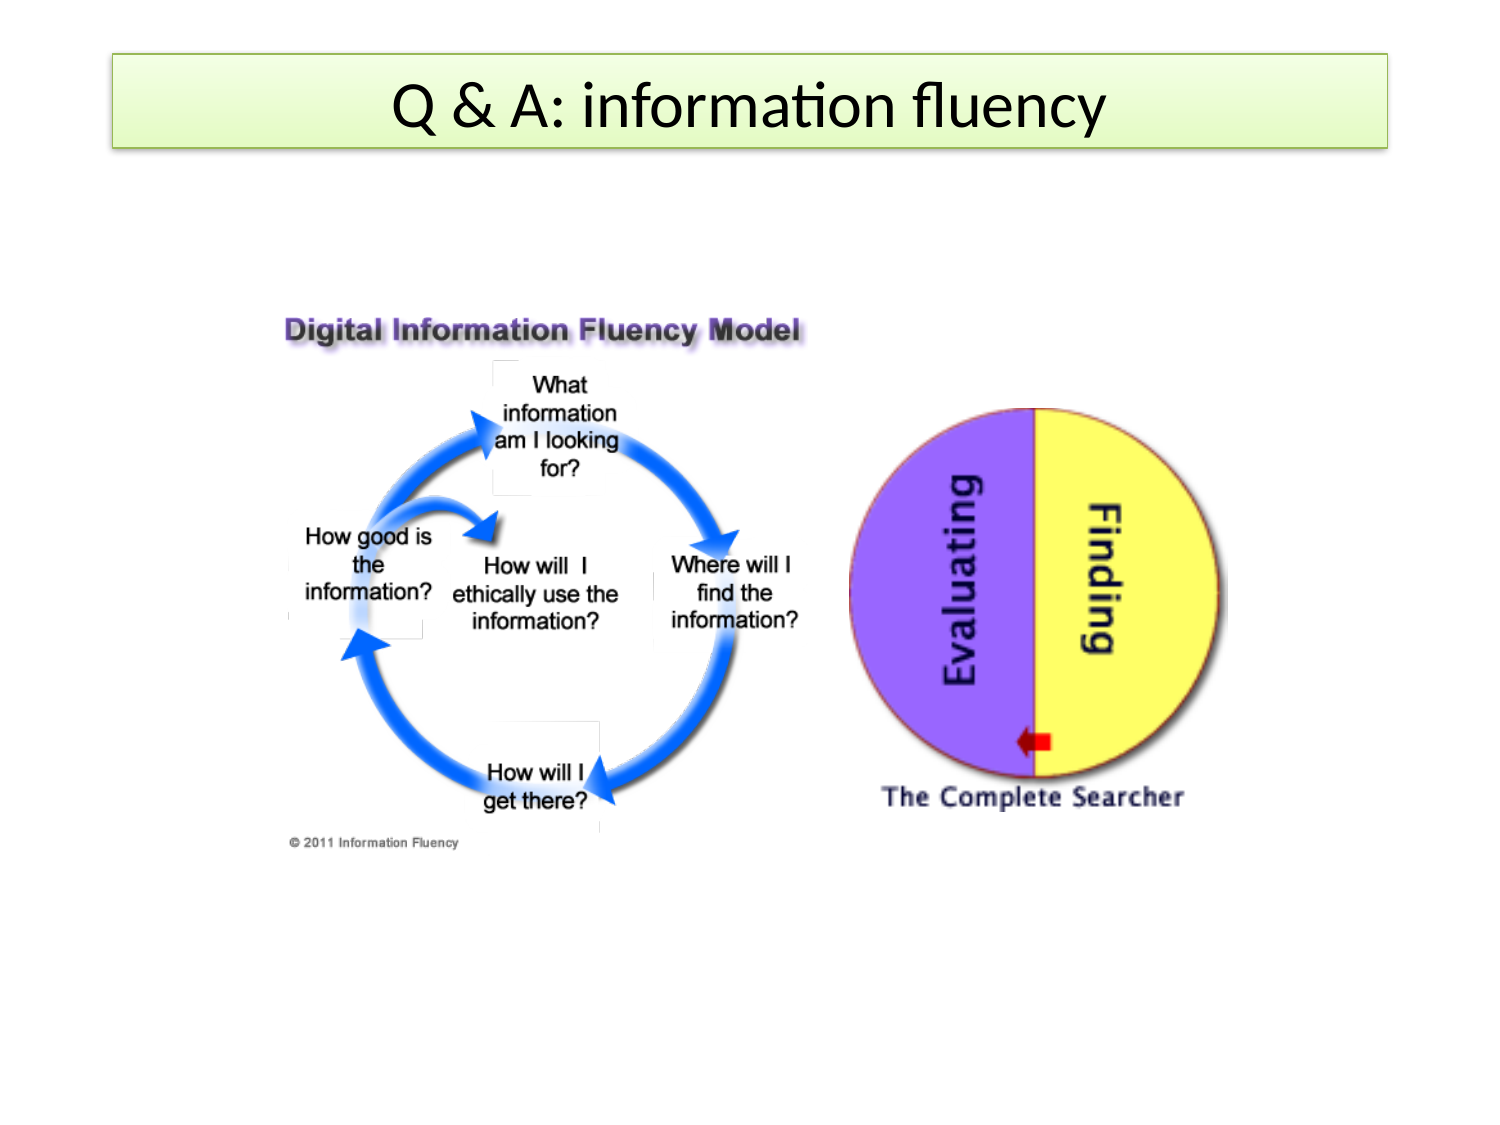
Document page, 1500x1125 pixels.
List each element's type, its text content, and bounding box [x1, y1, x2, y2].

picture [848, 407, 1228, 812]
picture [281, 316, 808, 856]
text_box Q & A: information fluency [112, 53, 1388, 149]
